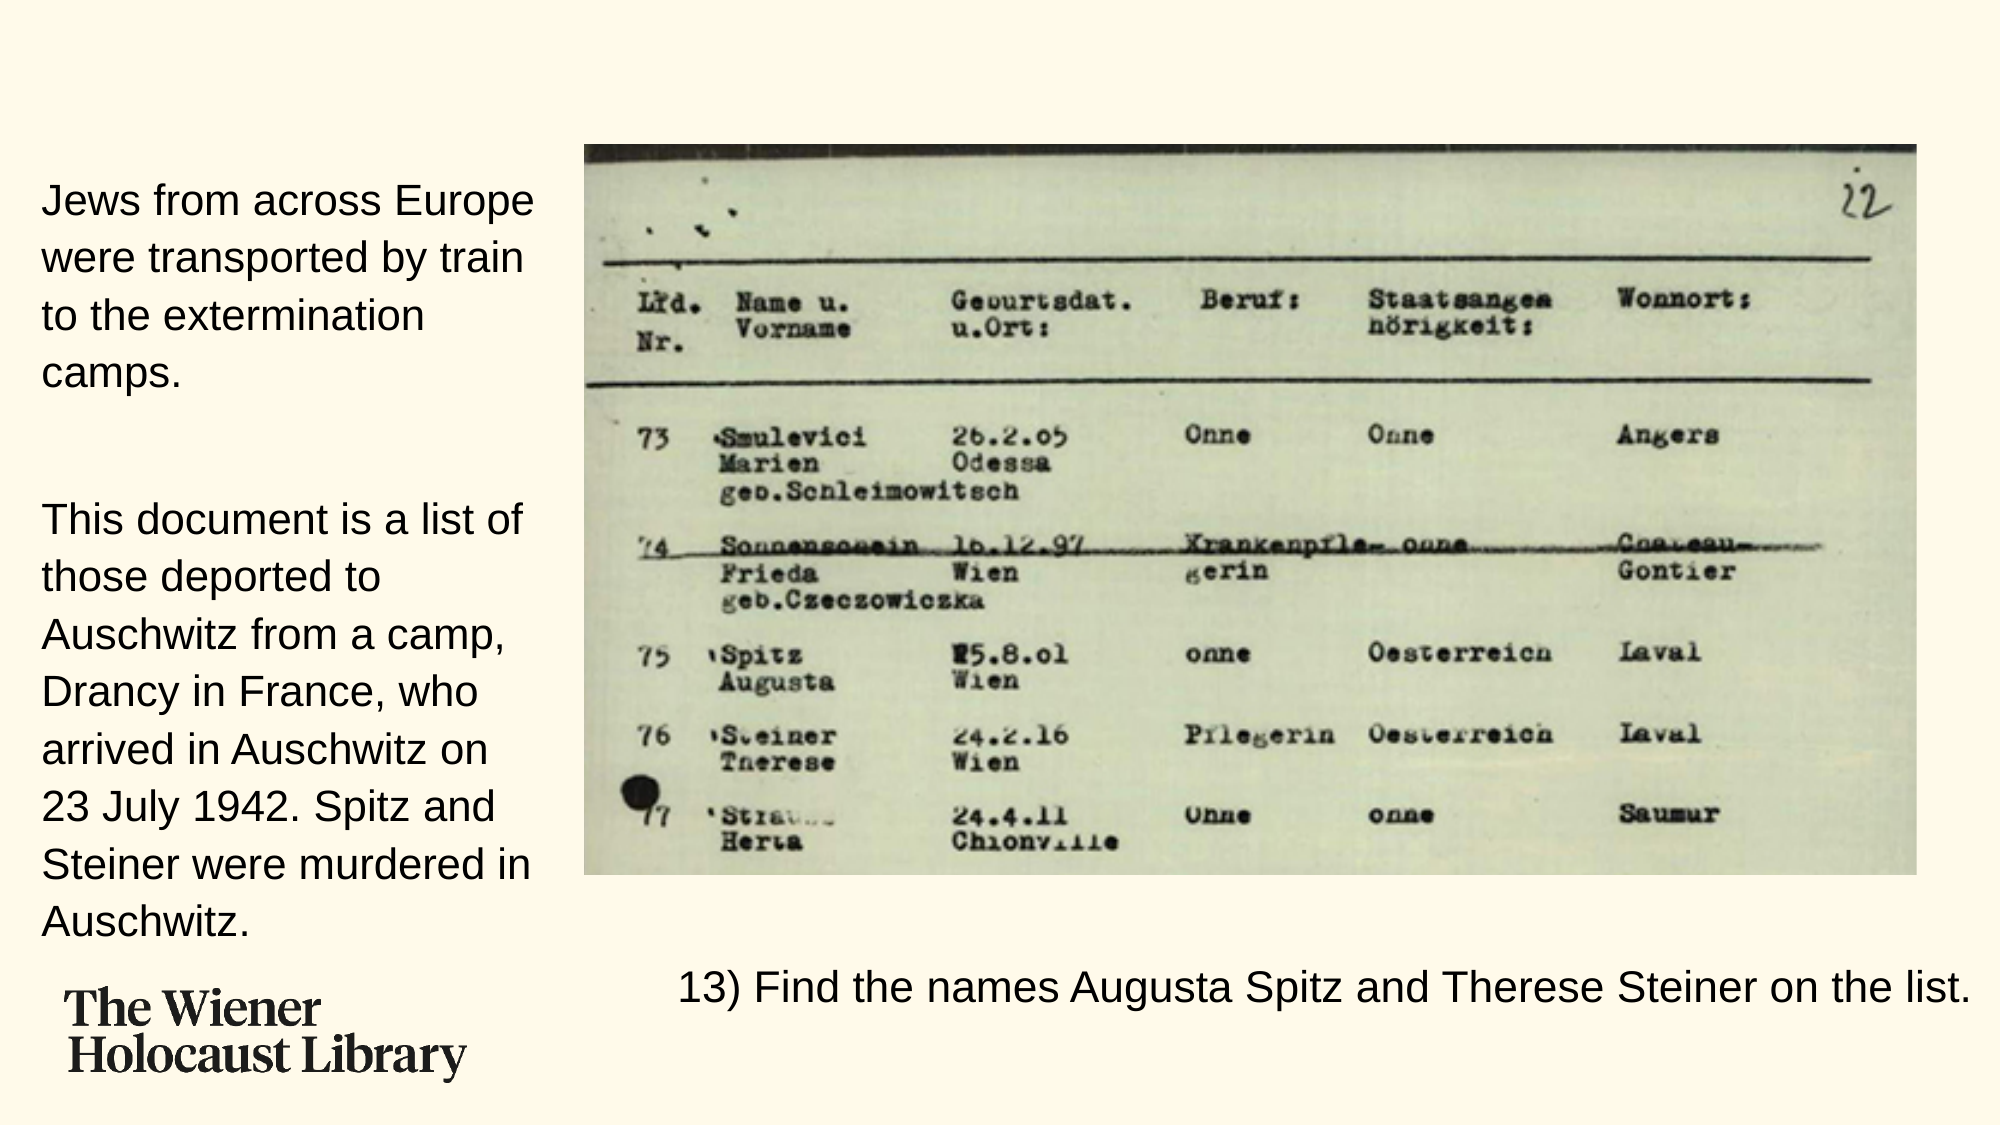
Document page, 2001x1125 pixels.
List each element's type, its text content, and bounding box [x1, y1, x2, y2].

picture [64, 986, 467, 1083]
list Jews from across Europe were transported by train to the extermination camps. This document is a list of those deported to Auschwitz from a camp, Drancy in France, who arrived in Auschwitz on 23 July 1942. Spitz and Steiner were murdered in Auschwitz. [26, 159, 565, 966]
text_box 13) Find the names Augusta Spitz and Therese Steiner on the list. [662, 884, 1996, 1025]
picture [583, 144, 1917, 875]
